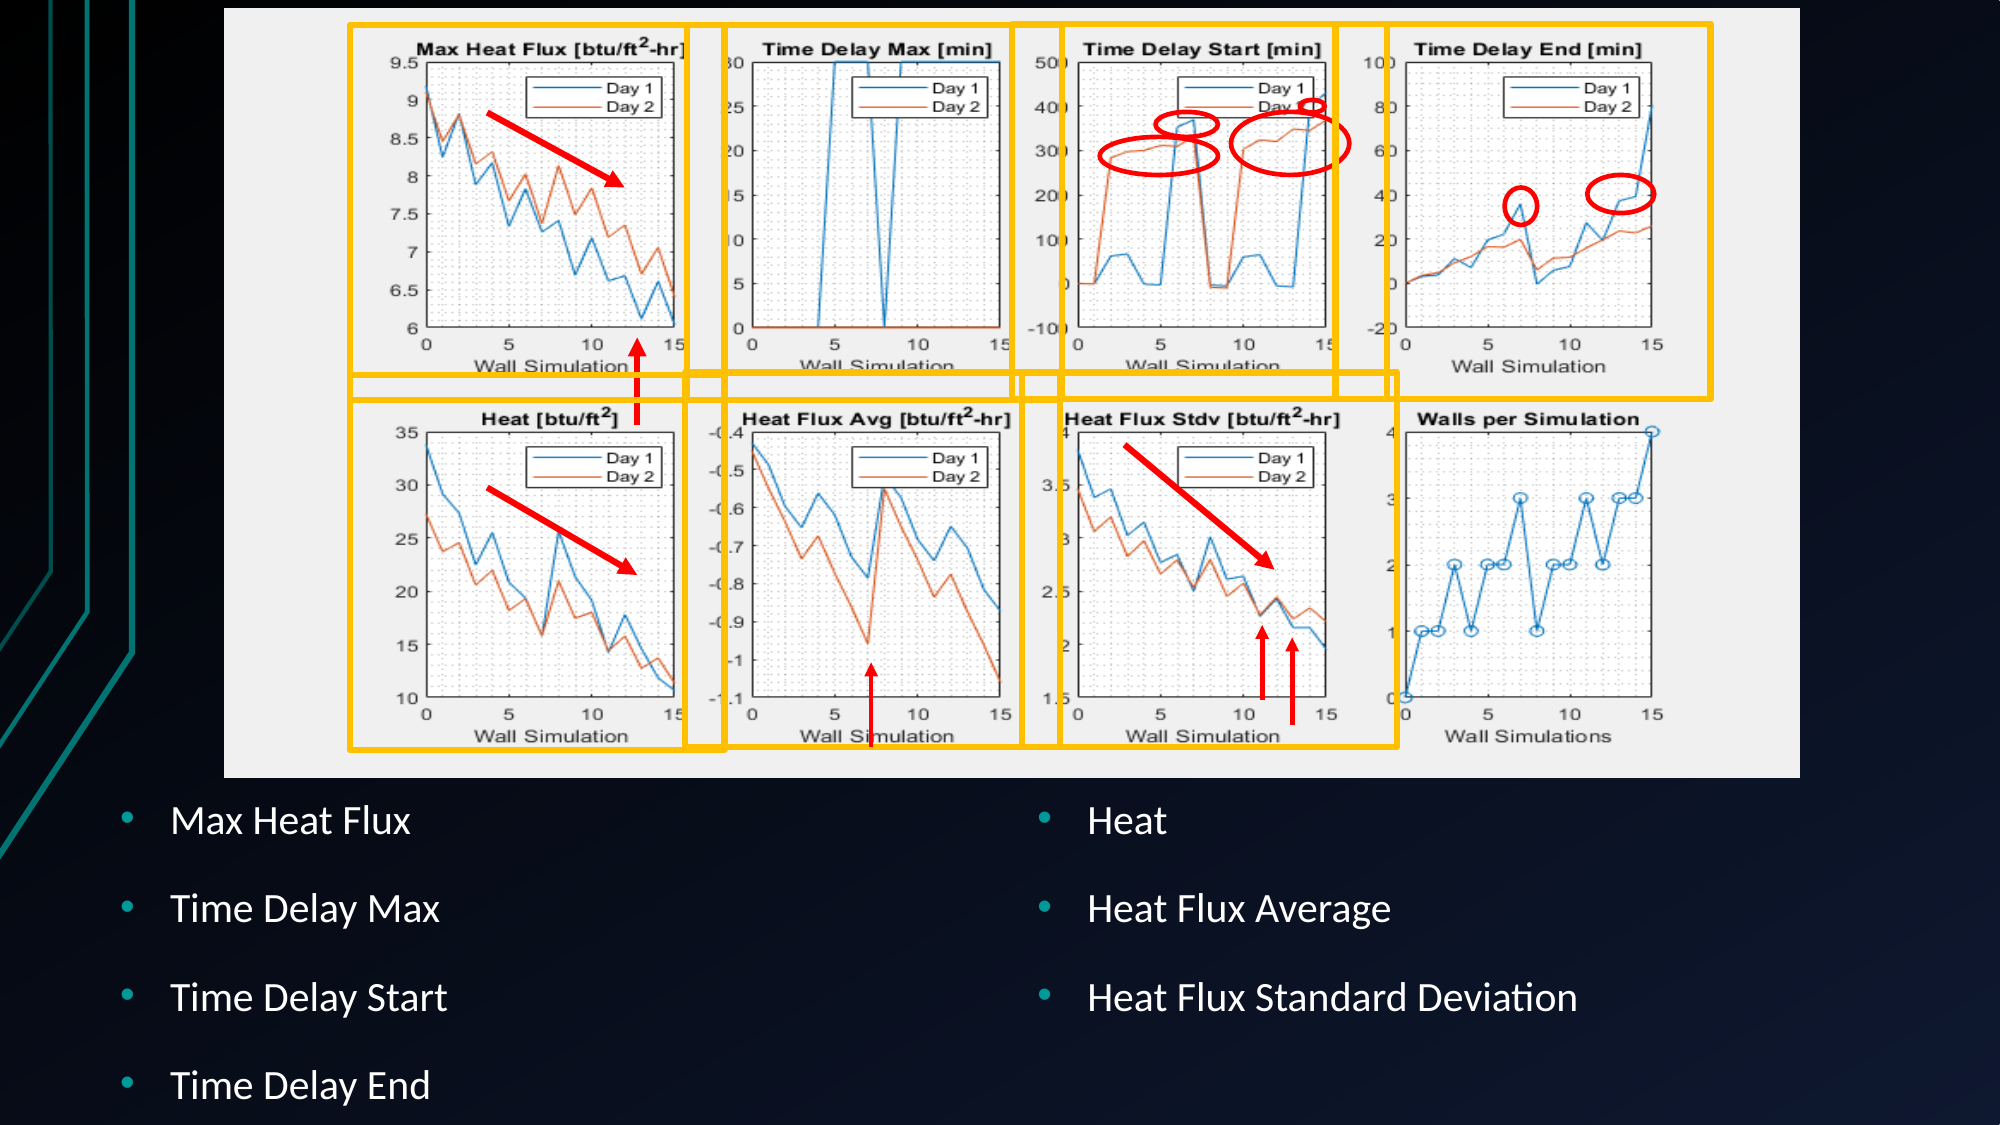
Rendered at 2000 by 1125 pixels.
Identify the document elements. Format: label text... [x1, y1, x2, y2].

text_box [1124, 444, 1275, 570]
list Max Heat Flux Time Delay Max Time Delay Start Time Delay End Heat Heat Flux Average Heat Flux Standard Deviation [99, 777, 1975, 1125]
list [224, 8, 1800, 779]
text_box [486, 112, 625, 188]
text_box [486, 487, 638, 576]
